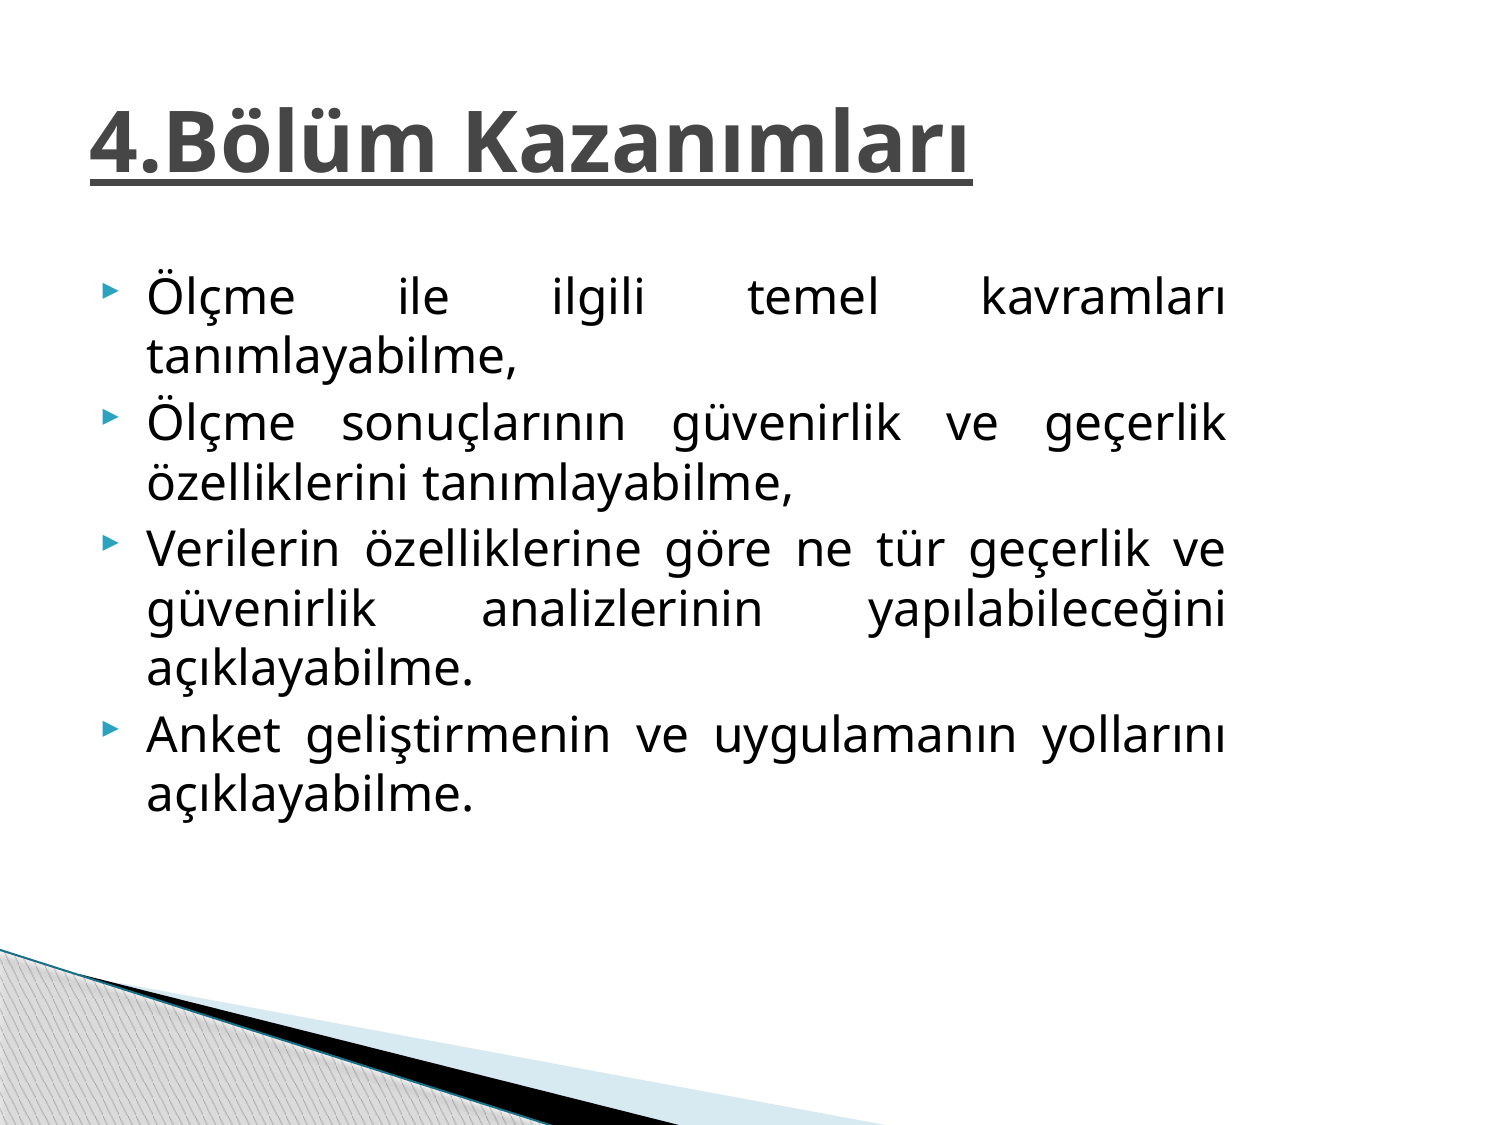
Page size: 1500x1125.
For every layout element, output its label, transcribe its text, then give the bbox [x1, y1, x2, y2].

title 4.Bölüm Kazanımları [75, 45, 1425, 233]
list Ölçme ile ilgili temel kavramları tanımlayabilme, Ölçme sonuçlarının güvenirlik ve geçerlik özelliklerini tanımlayabilme, Verilerin özelliklerine göre ne tür geçerlik ve güvenirlik analizlerinin yapılabileceğini açıklayabilme. Anket geliştirmenin ve uygulamanın yollarını açıklayabilme. [75, 257, 1243, 833]
